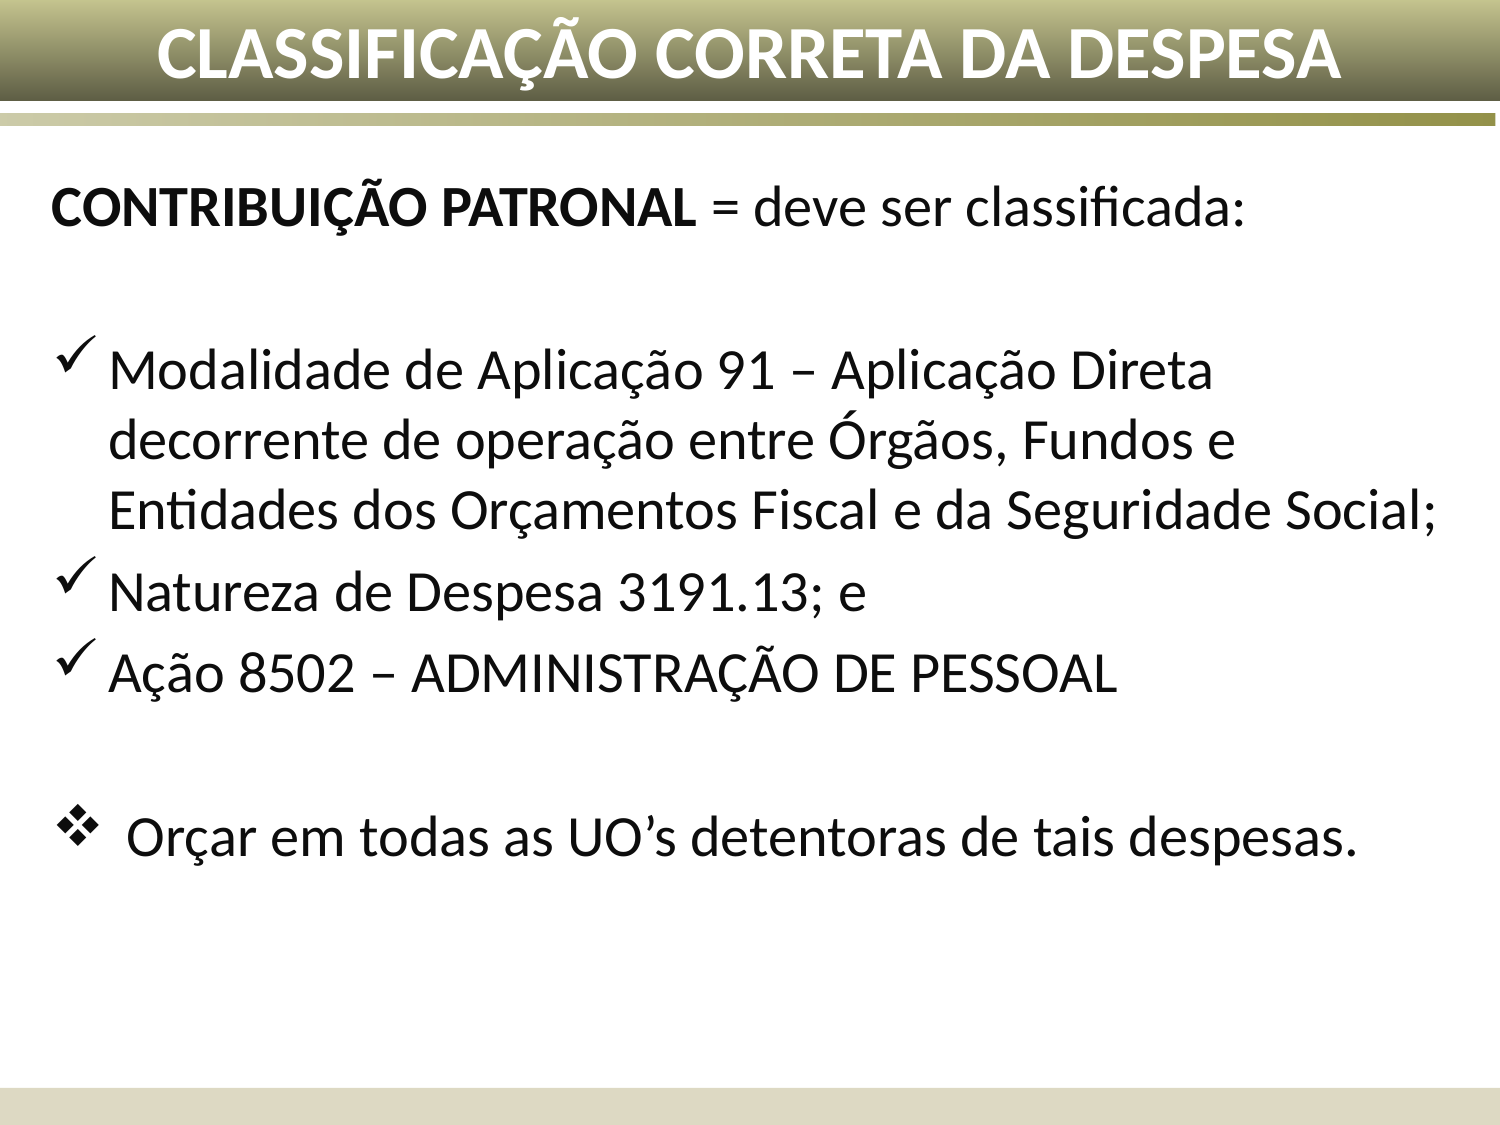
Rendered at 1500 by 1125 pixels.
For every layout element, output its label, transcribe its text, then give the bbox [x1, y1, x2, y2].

text_box [0, 1087, 1500, 1125]
text_box [0, 113, 1496, 126]
text_box CONTRIBUIÇÃO PATRONAL = deve ser classificada: Modalidade de Aplicação 91 – Aplicação Direta decorrente de operação entre Órgãos, Fundos e Entidades dos Orçamentos Fiscal e da Seguridade Social; Natureza de Despesa 3191.13; e Ação 8502 – ADMINISTRAÇÃO DE PESSOAL Orçar em todas as UO’s detentoras de tais despesas. [36, 160, 1455, 1070]
text_box CLASSIFICAÇÃO CORRETA DA DESPESA [0, 0, 1500, 101]
text_box [41, 160, 1459, 1071]
